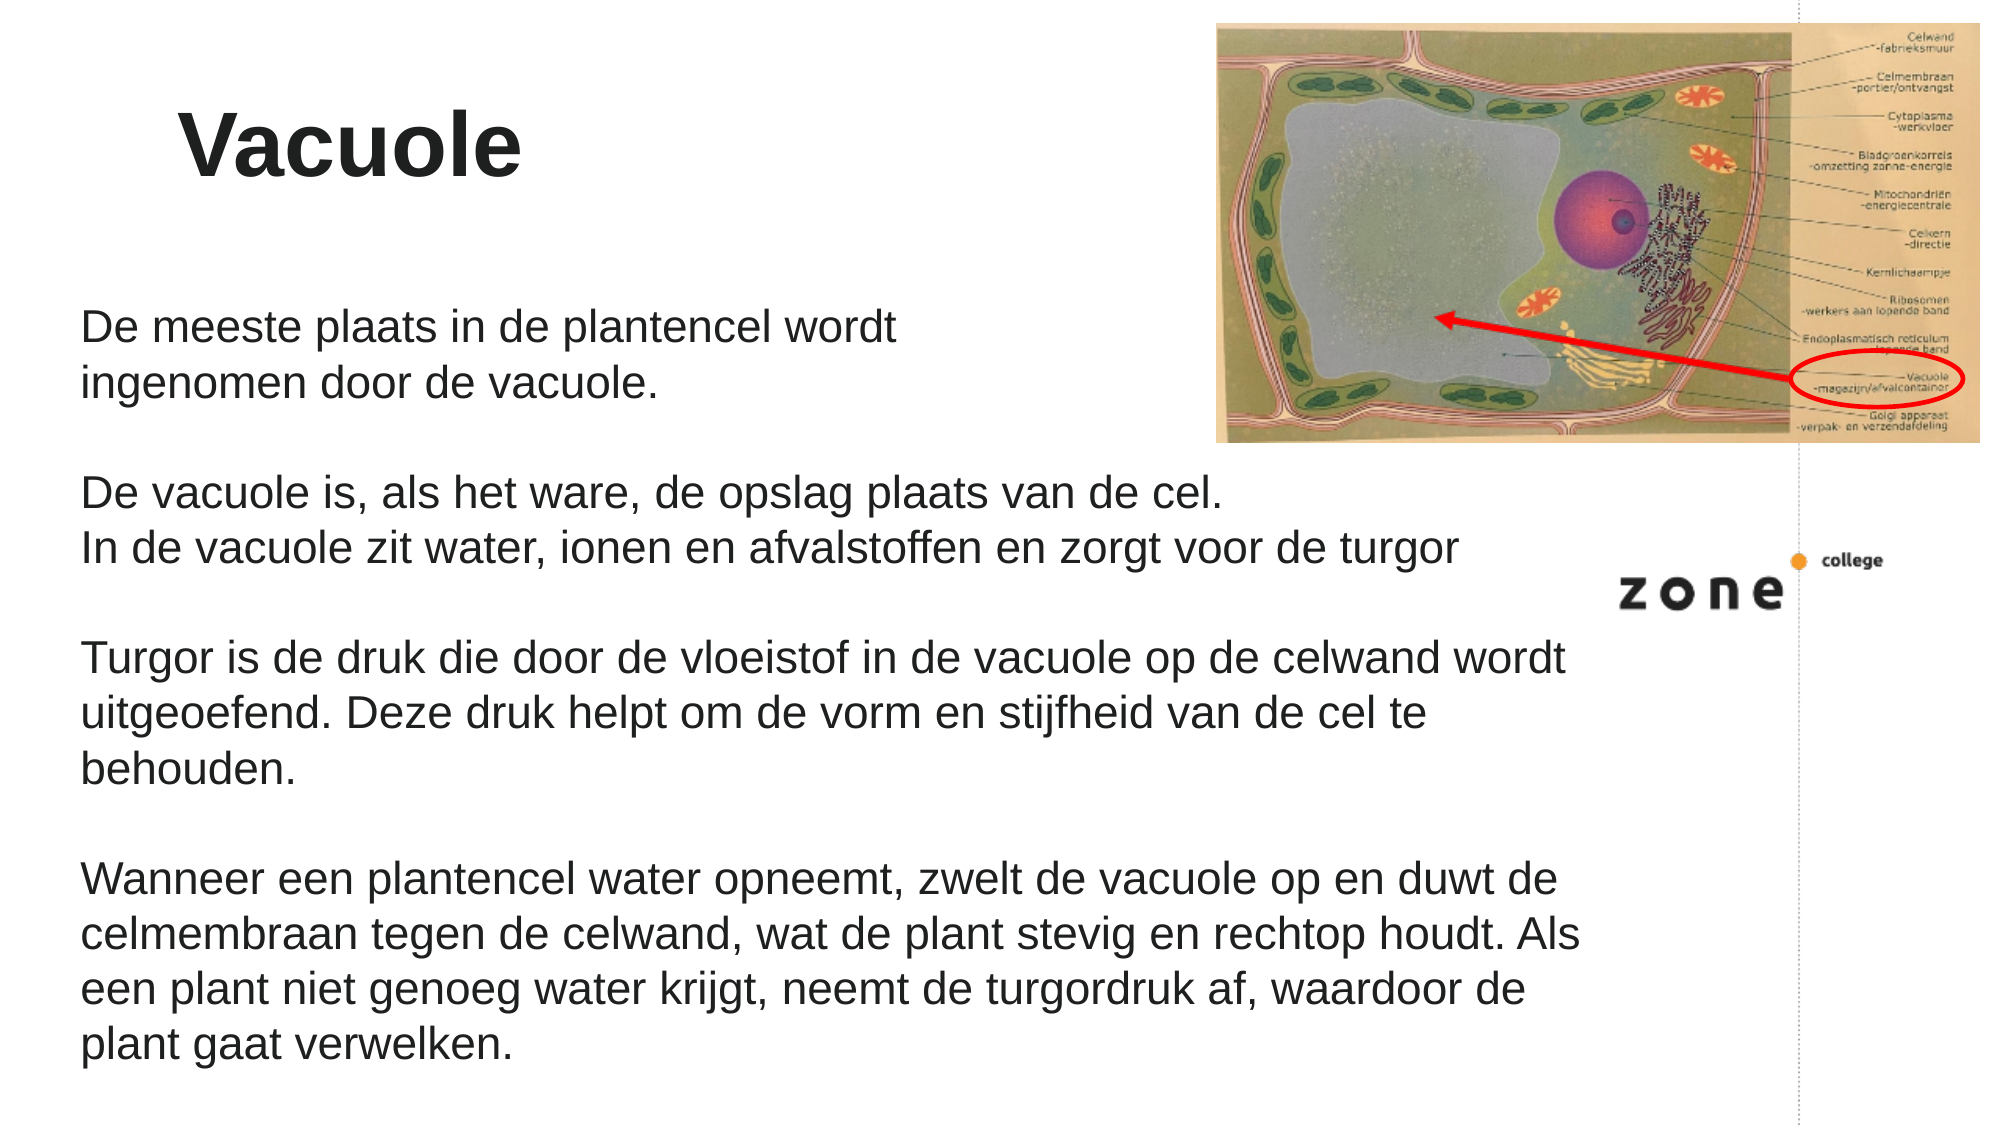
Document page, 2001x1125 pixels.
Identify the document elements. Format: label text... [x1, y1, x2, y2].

list De meeste plaats in de plantencel wordt ingenomen door de vacuole. De vacuole is, als het ware, de opslag plaats van de cel. In de vacuole zit water, ionen en afvalstoffen en zorgt voor de turgor Turgor is de druk die door de vloeistof in de vacuole op de celwand wordt uitgeoefend. Deze druk helpt om de vorm en stijfheid van de cel te behouden. Wanneer een plantencel water opneemt, zwelt de vacuole op en duwt de celmembraan tegen de celwand, wat de plant stevig en rechtop houdt. Als een plant niet genoeg water krijgt, neemt de turgordruk af, waardoor de plant gaat verwelken. [80, 296, 1594, 1075]
title Vacuole [177, 97, 1216, 261]
picture [1216, 0, 2001, 1125]
